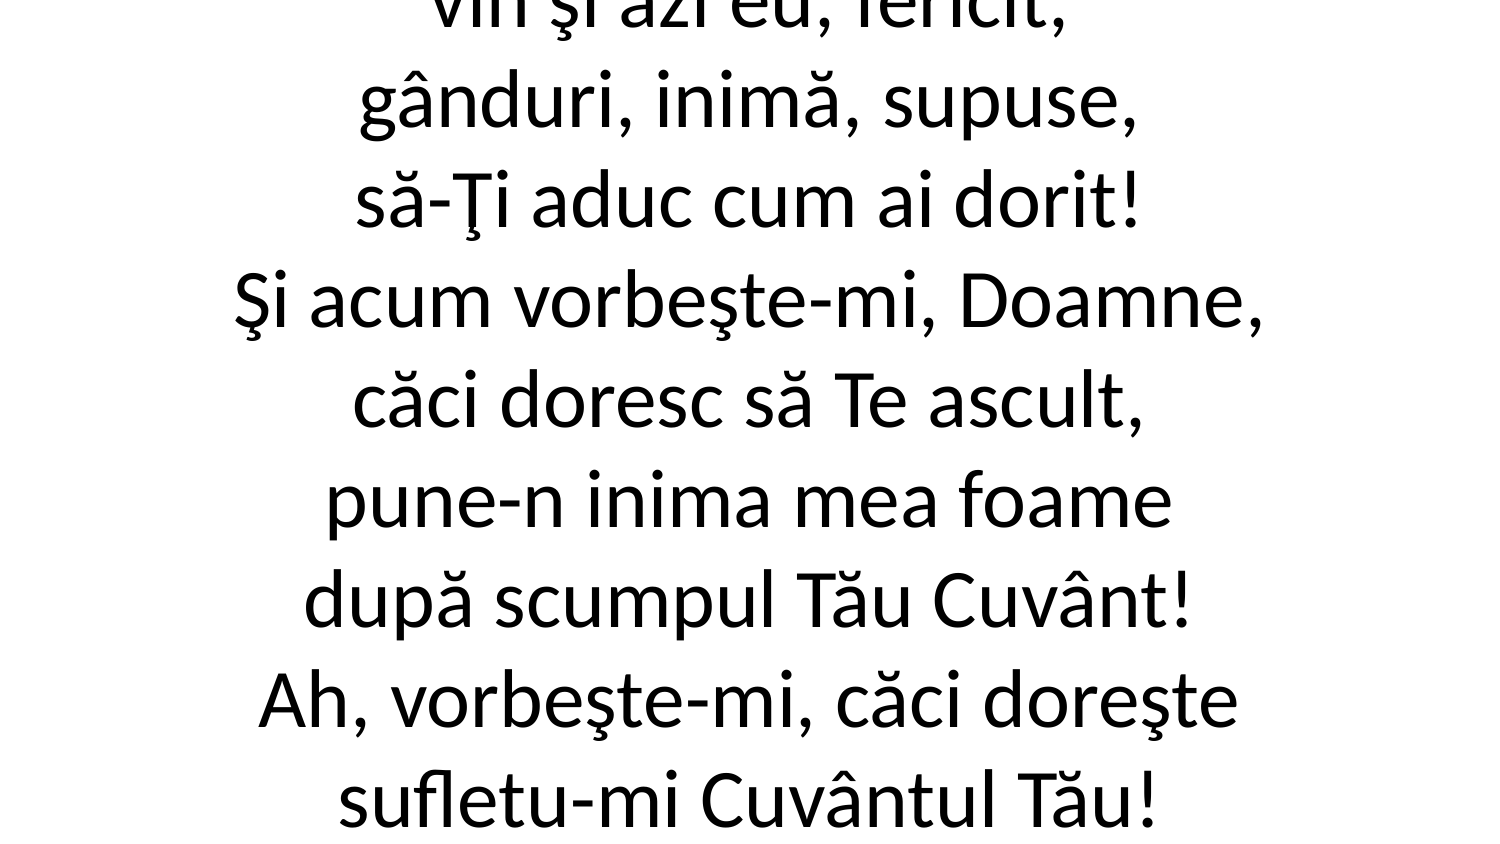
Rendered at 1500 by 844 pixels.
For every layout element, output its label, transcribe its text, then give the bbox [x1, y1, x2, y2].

text_box 1. La picioare-Ţi, o, Isuse, vin şi azi eu, fericit, gânduri, inimă, supuse, să-Ţi aduc cum ai dorit! Şi acum vorbeşte-mi, Doamne, căci doresc să Te ascult, pune-n inima mea foame după scumpul Tău Cuvânt! Ah, vorbeşte-mi, căci doreşte sufletu-mi Cuvântul Tău! Tu-mi vorbeşte şi mă creşte, Doamne, Dumnezeul meu! [218, 0, 1282, 844]
